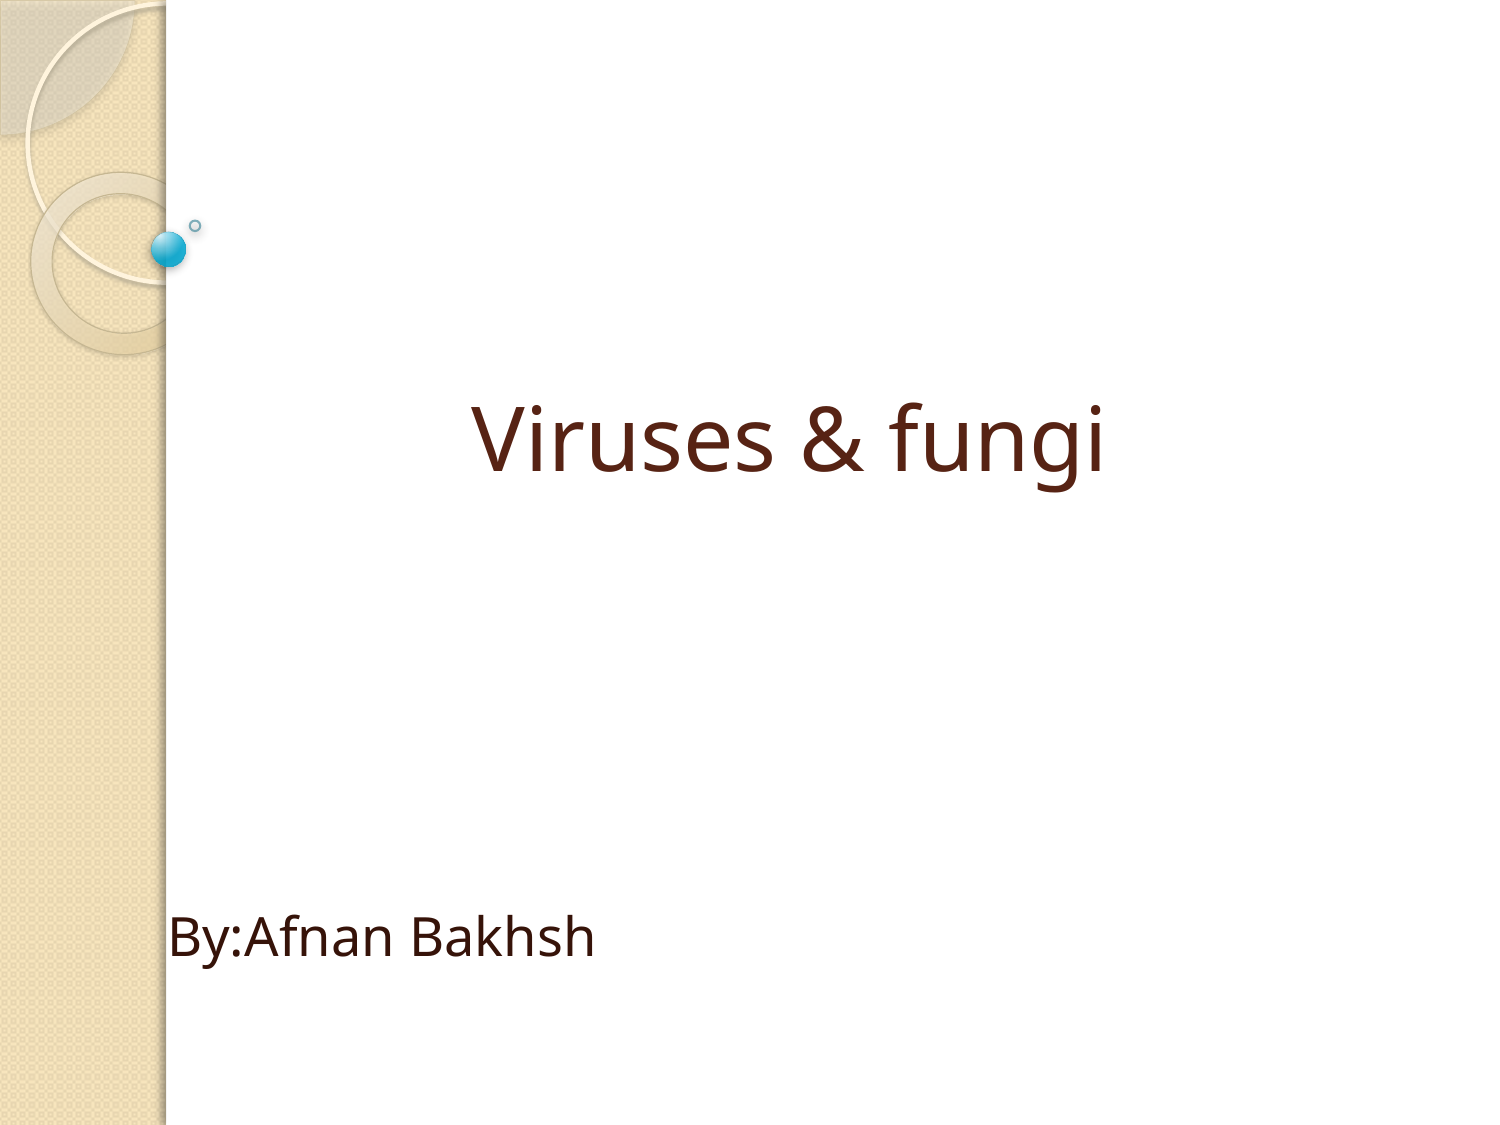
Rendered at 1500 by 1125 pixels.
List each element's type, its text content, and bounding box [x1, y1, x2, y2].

subtitle By:Afnan Bakhsh [152, 902, 1368, 1125]
title Viruses & fungi [457, 363, 1500, 605]
